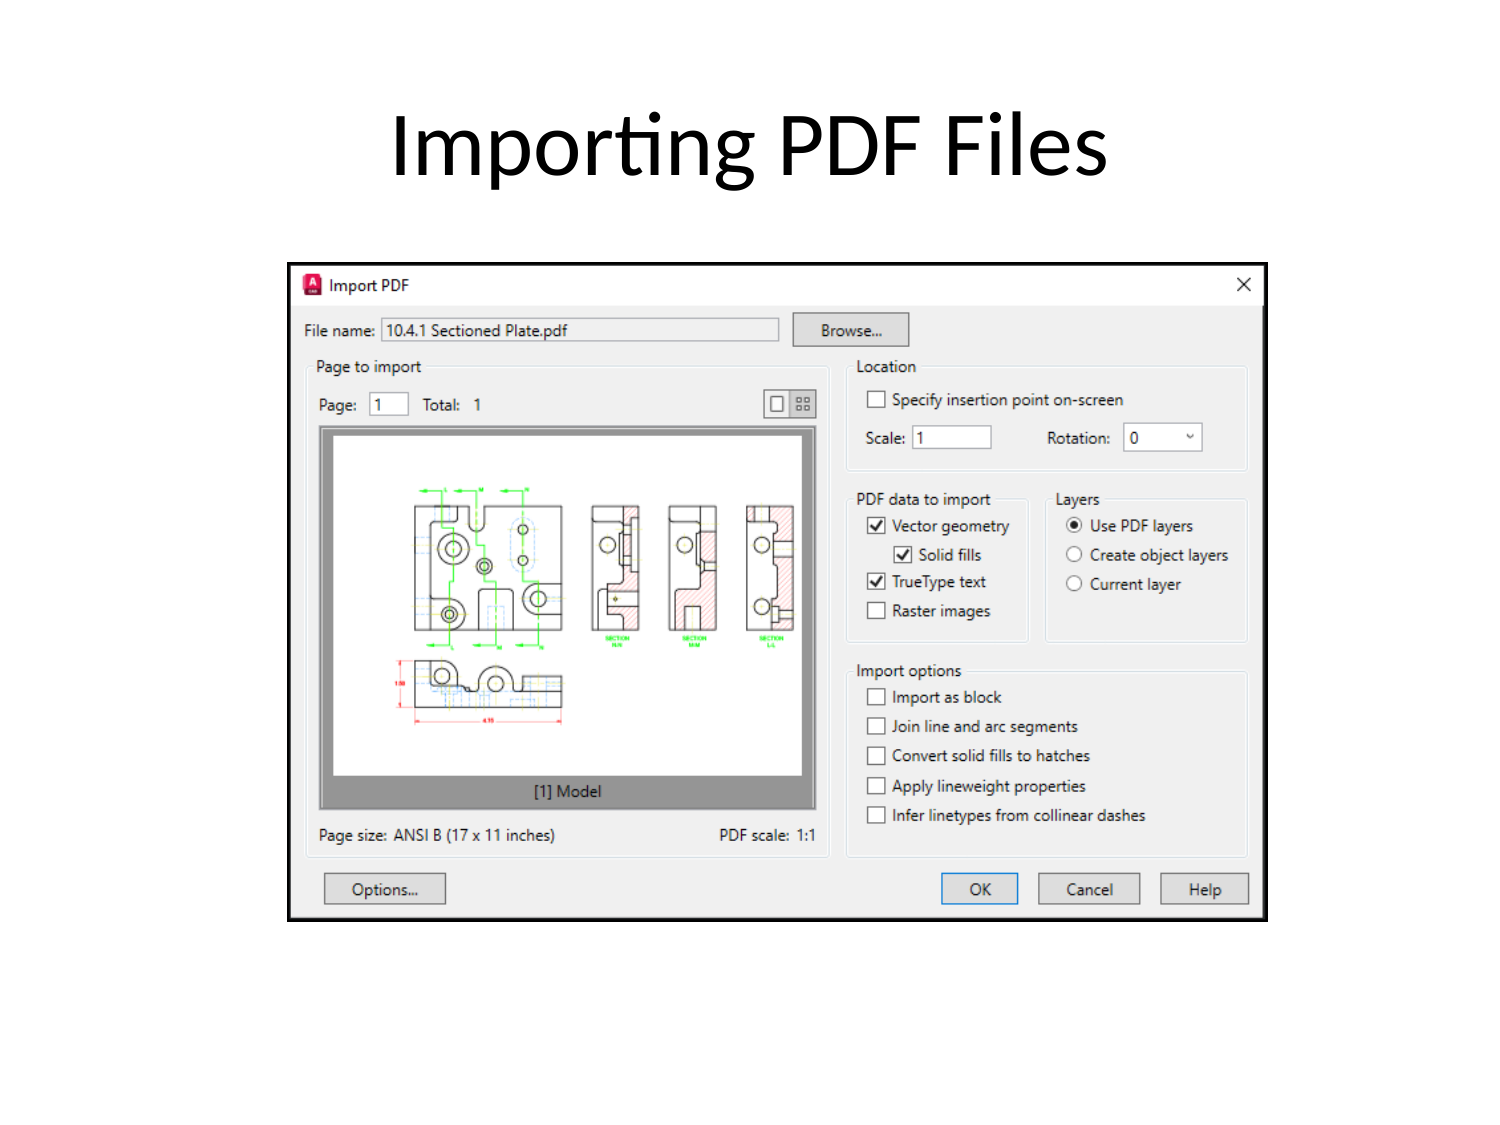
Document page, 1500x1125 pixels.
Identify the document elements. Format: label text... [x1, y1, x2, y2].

title Importing PDF Files [75, 45, 1425, 233]
picture [287, 262, 1268, 922]
